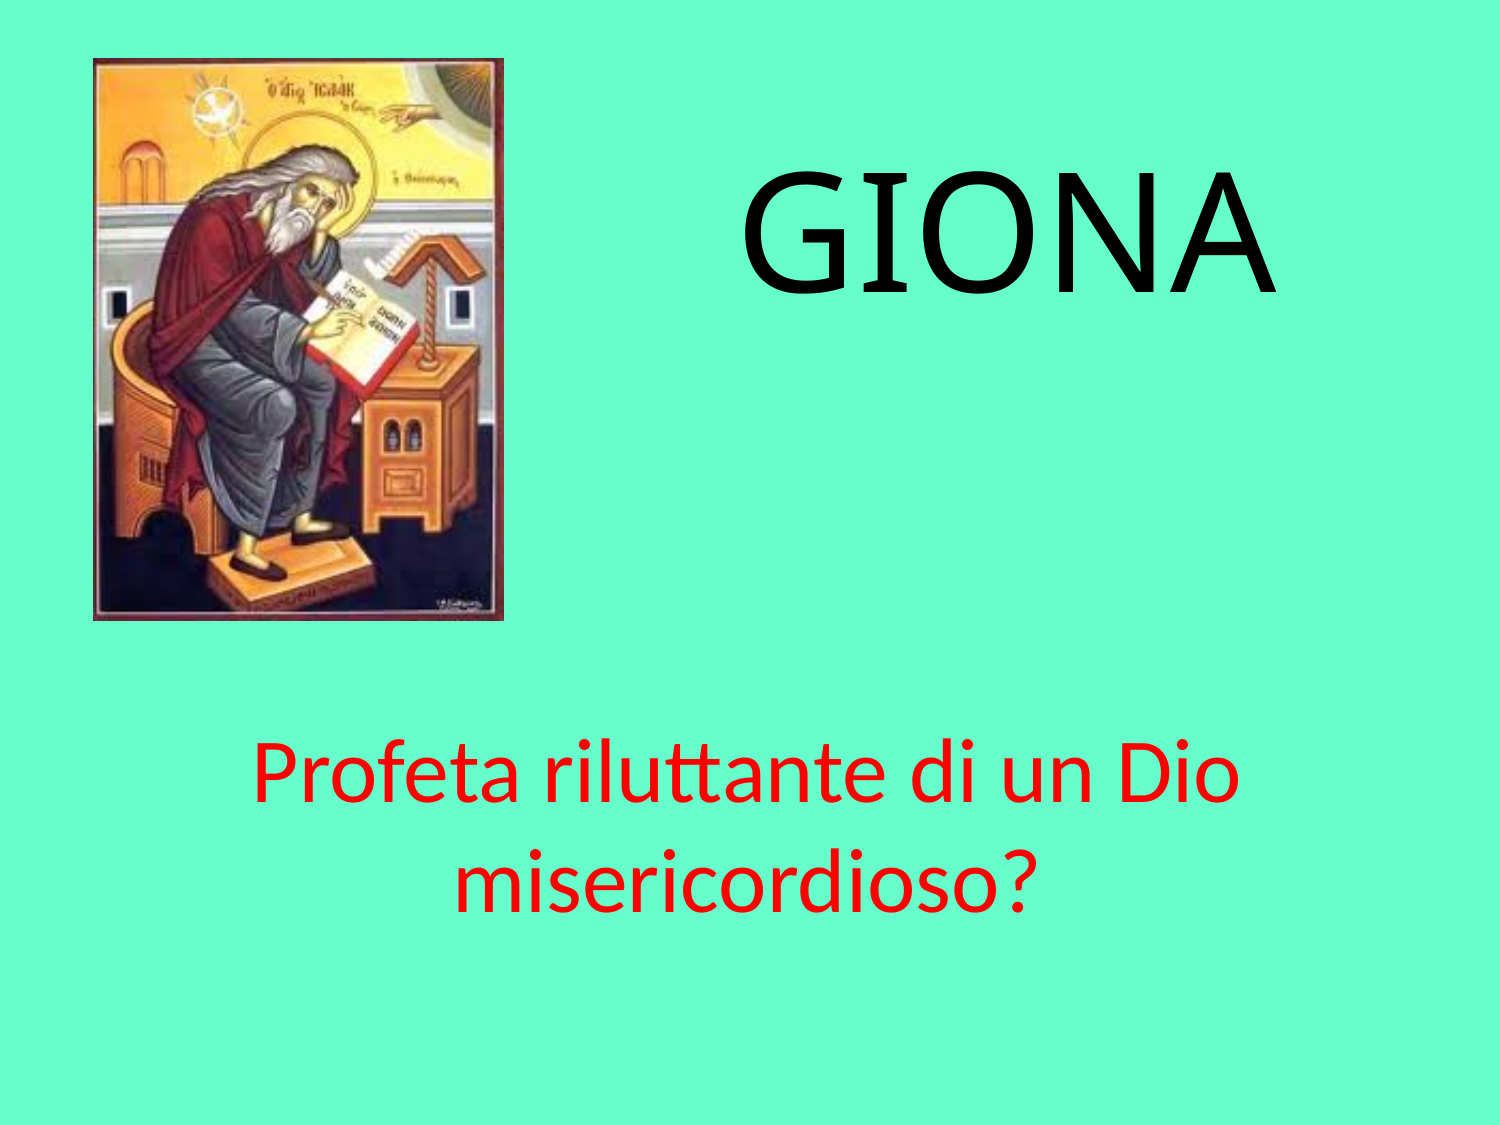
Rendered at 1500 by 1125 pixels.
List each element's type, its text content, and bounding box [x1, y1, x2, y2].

picture [93, 58, 505, 621]
title GIONA [585, 105, 1428, 347]
subtitle Profeta riluttante di un Dio misericordioso? [222, 703, 1273, 991]
